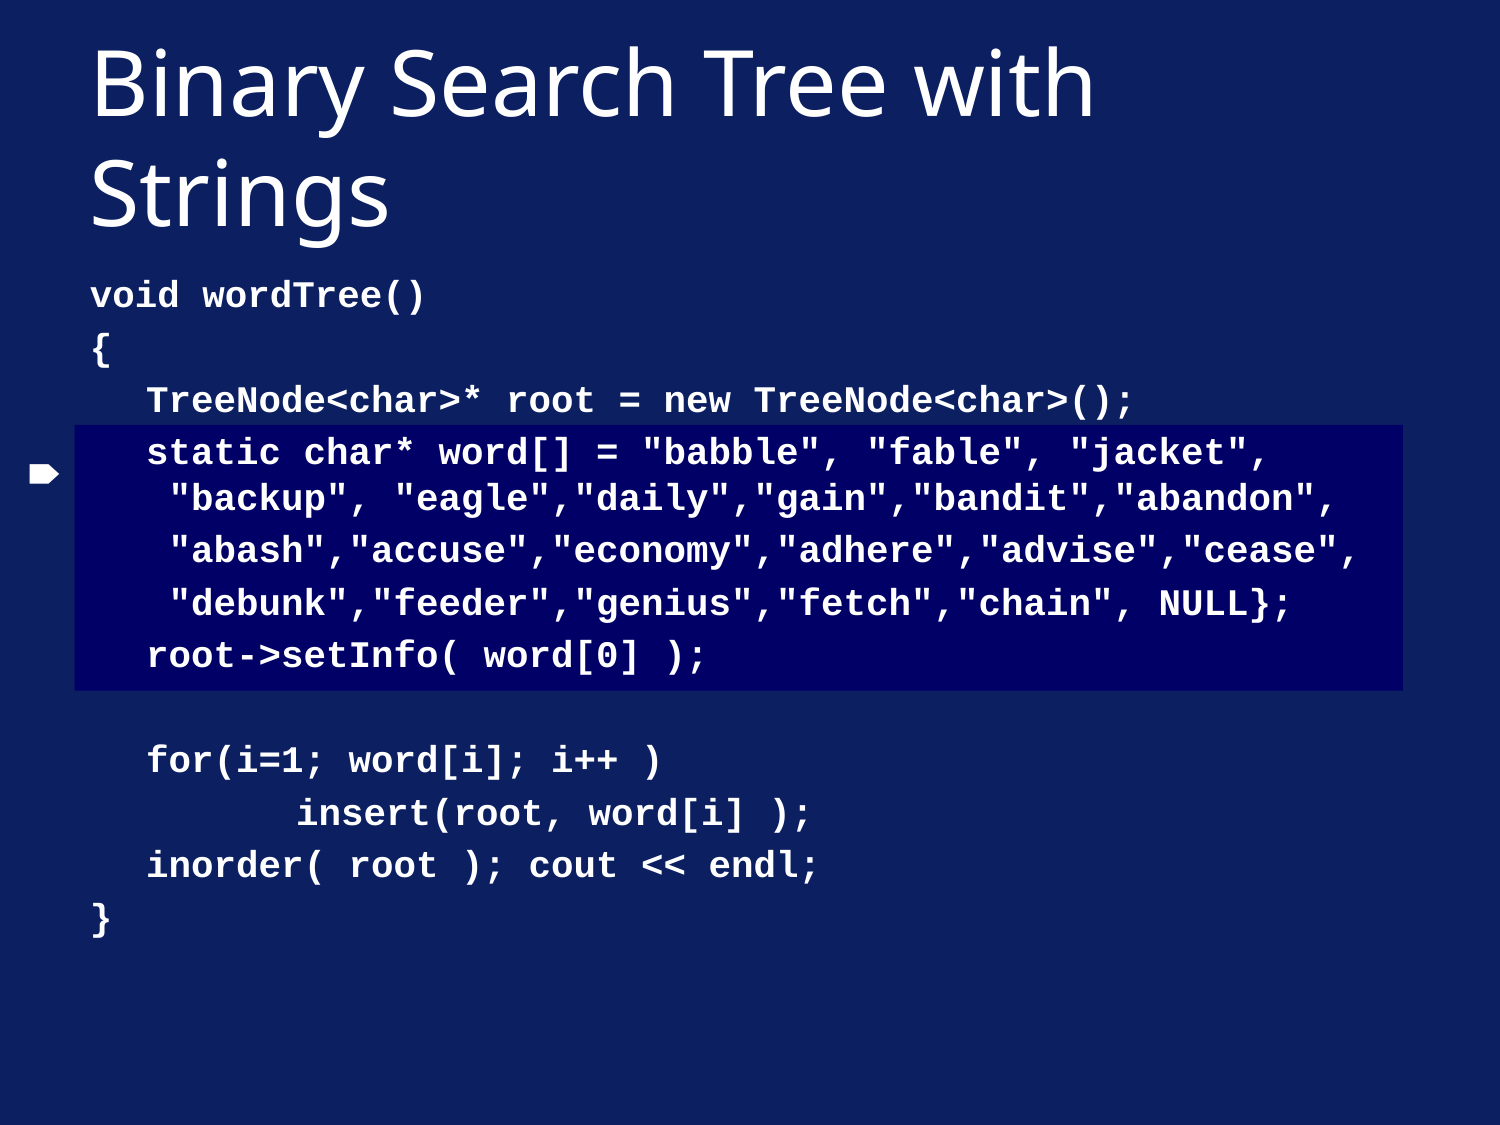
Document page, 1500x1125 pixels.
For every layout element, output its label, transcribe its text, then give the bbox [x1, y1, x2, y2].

title Binary Search Tree with Strings [74, 59, 1425, 210]
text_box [12, 424, 1404, 691]
list void wordTree() { TreeNode<char>* root = new TreeNode<char>(); static char* word[] = "babble", "fable", "jacket", "backup", "eagle","daily","gain","bandit","abandon", "abash","accuse","economy","adhere","advise","cease", "debunk","feeder","genius","fetch","chain", NULL}; root->setInfo( word[0] ); for(i=1; word[i]; i++ ) insert(root, word[i] ); inorder( root ); cout << endl; } [74, 262, 1425, 1038]
